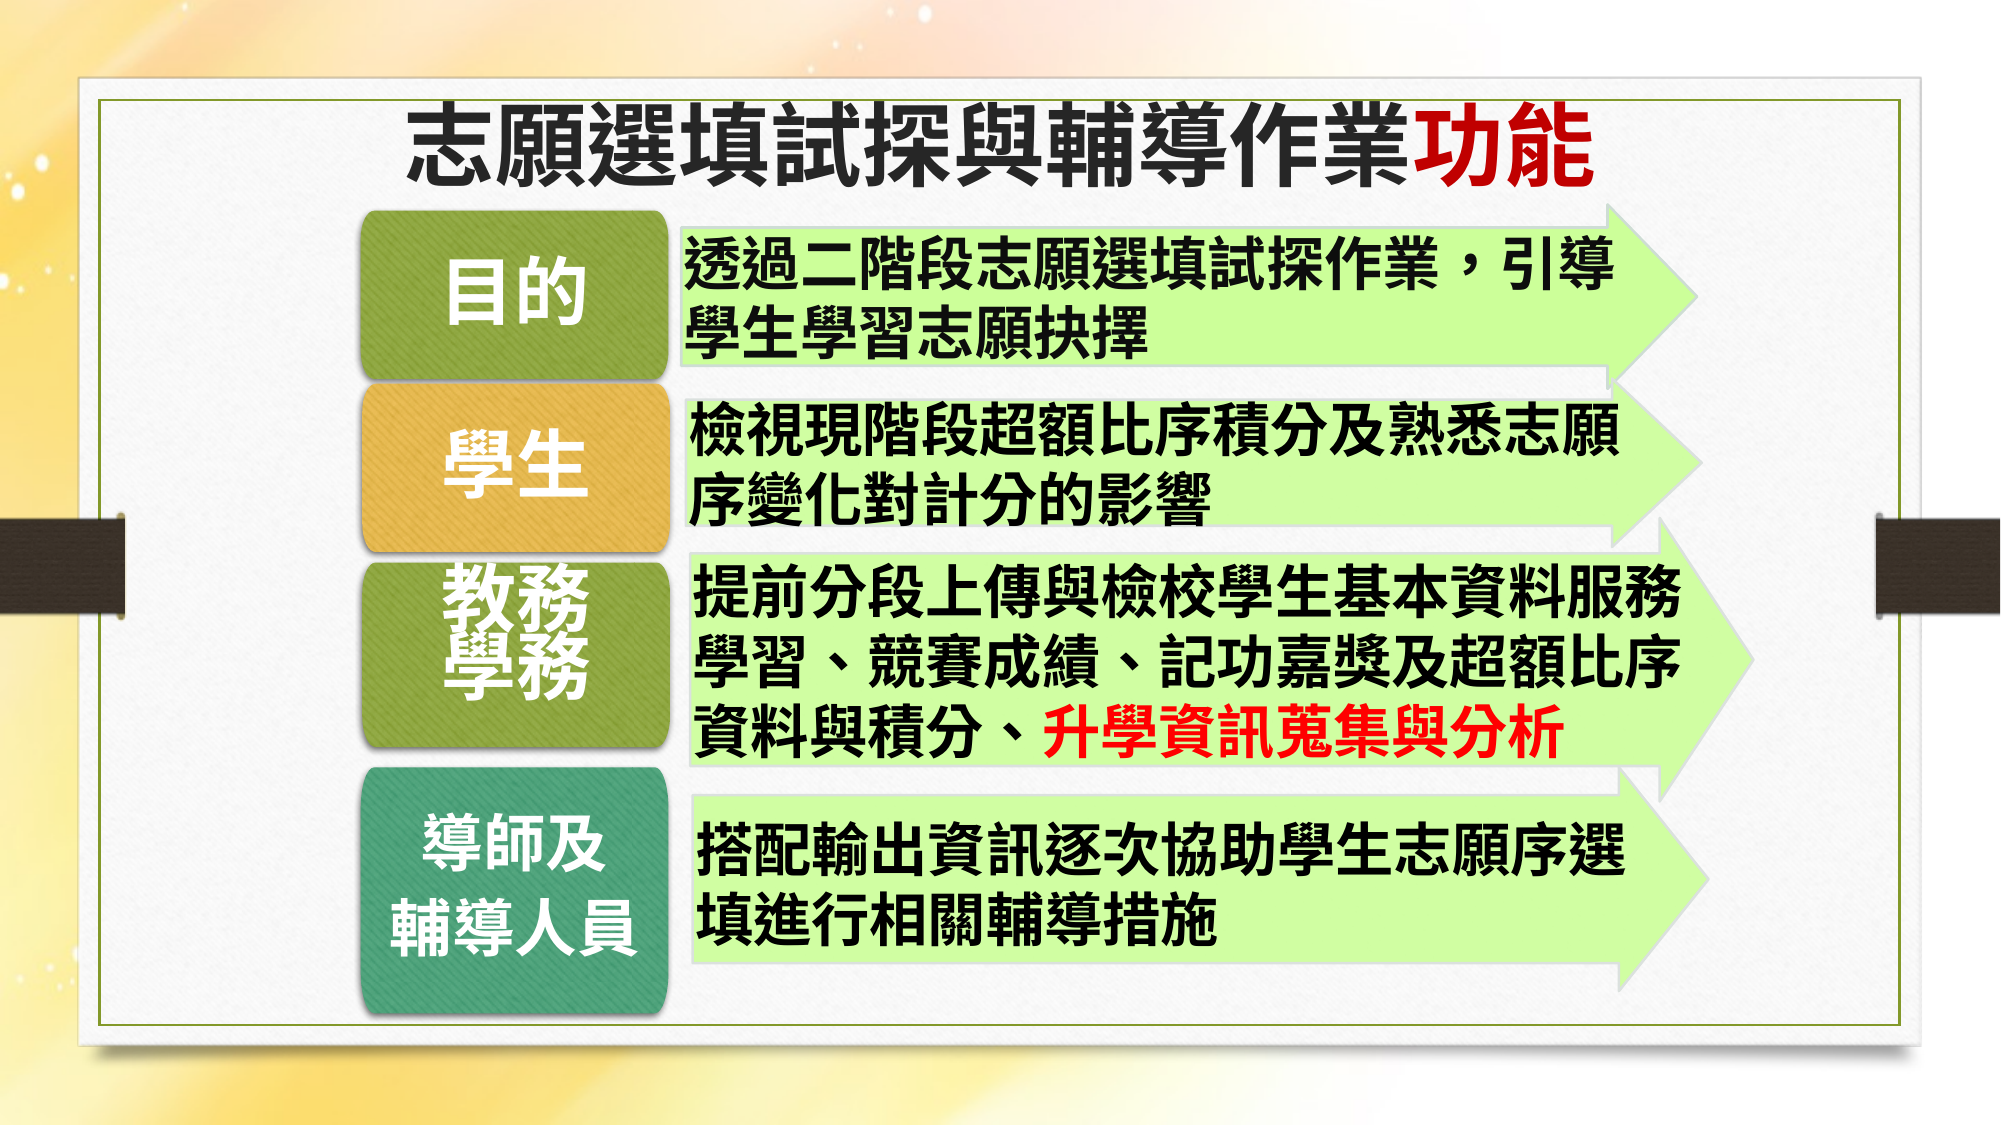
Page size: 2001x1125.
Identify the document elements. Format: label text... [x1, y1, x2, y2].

picture [0, 0, 2001, 1125]
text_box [360, 204, 1754, 1014]
text_box 志願選填試探與輔導作業功能 [107, 80, 1893, 381]
